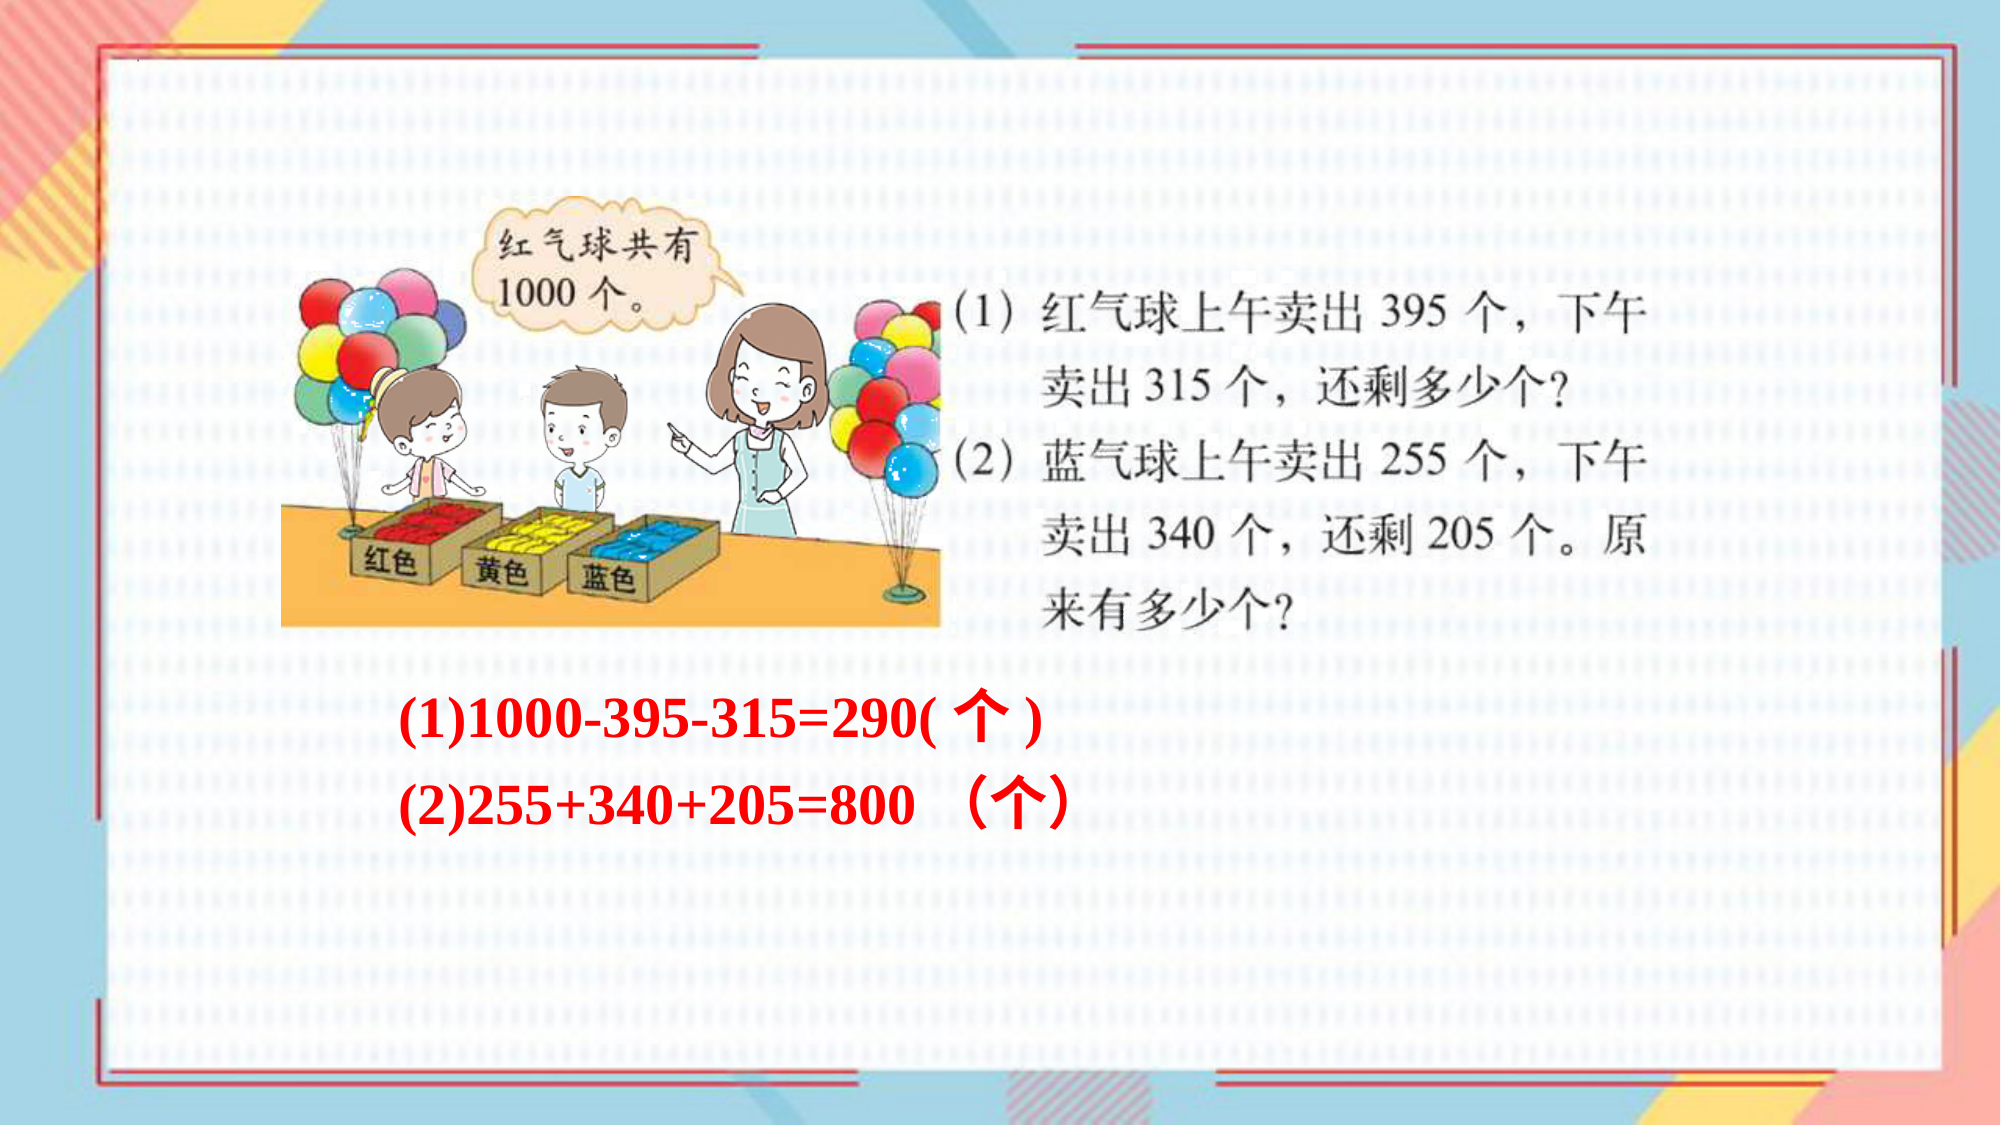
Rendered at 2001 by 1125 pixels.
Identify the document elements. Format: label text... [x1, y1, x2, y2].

text_box (2)255+340+205=800（个） [383, 758, 1221, 844]
picture [0, 0, 2001, 1125]
text_box (1)1000-395-315=290(个) [383, 671, 1221, 757]
